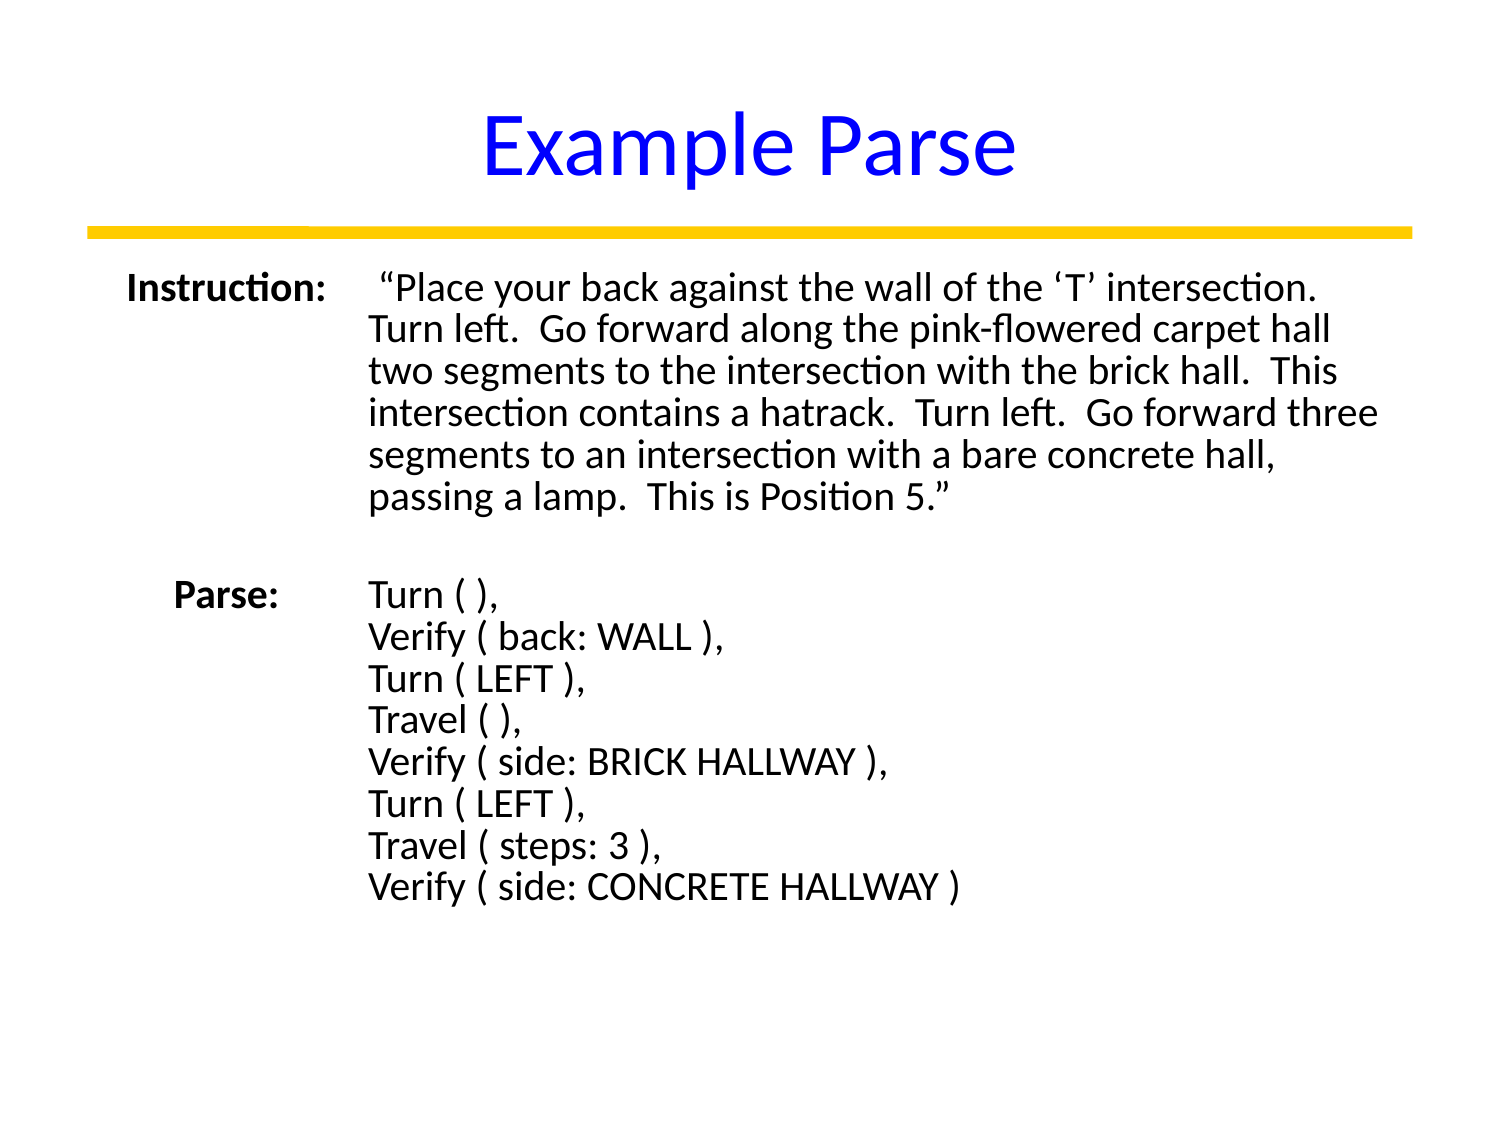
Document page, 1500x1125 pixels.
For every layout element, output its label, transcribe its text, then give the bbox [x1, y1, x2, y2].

title Example Parse [75, 45, 1425, 233]
table_header Instruction: [100, 262, 353, 570]
table_cell Parse: [100, 570, 353, 919]
table_cell Turn ( ), Verify ( back: WALL ), Turn ( LEFT ), Travel ( ), Verify ( side: BRICK HALLWAY ), Turn ( LEFT ), Travel ( steps: 3 ), Verify ( side: CONCRETE HALLWAY ) [353, 570, 1412, 919]
table_header “Place your back against the wall of the ‘T’ intersection. Turn left. Go forward along the pink-flowered carpet hall two segments to the intersection with the brick hall. This intersection contains a hatrack. Turn left. Go forward three segments to an intersection with a bare concrete hall, passing a lamp. This is Position 5.” [353, 262, 1412, 570]
